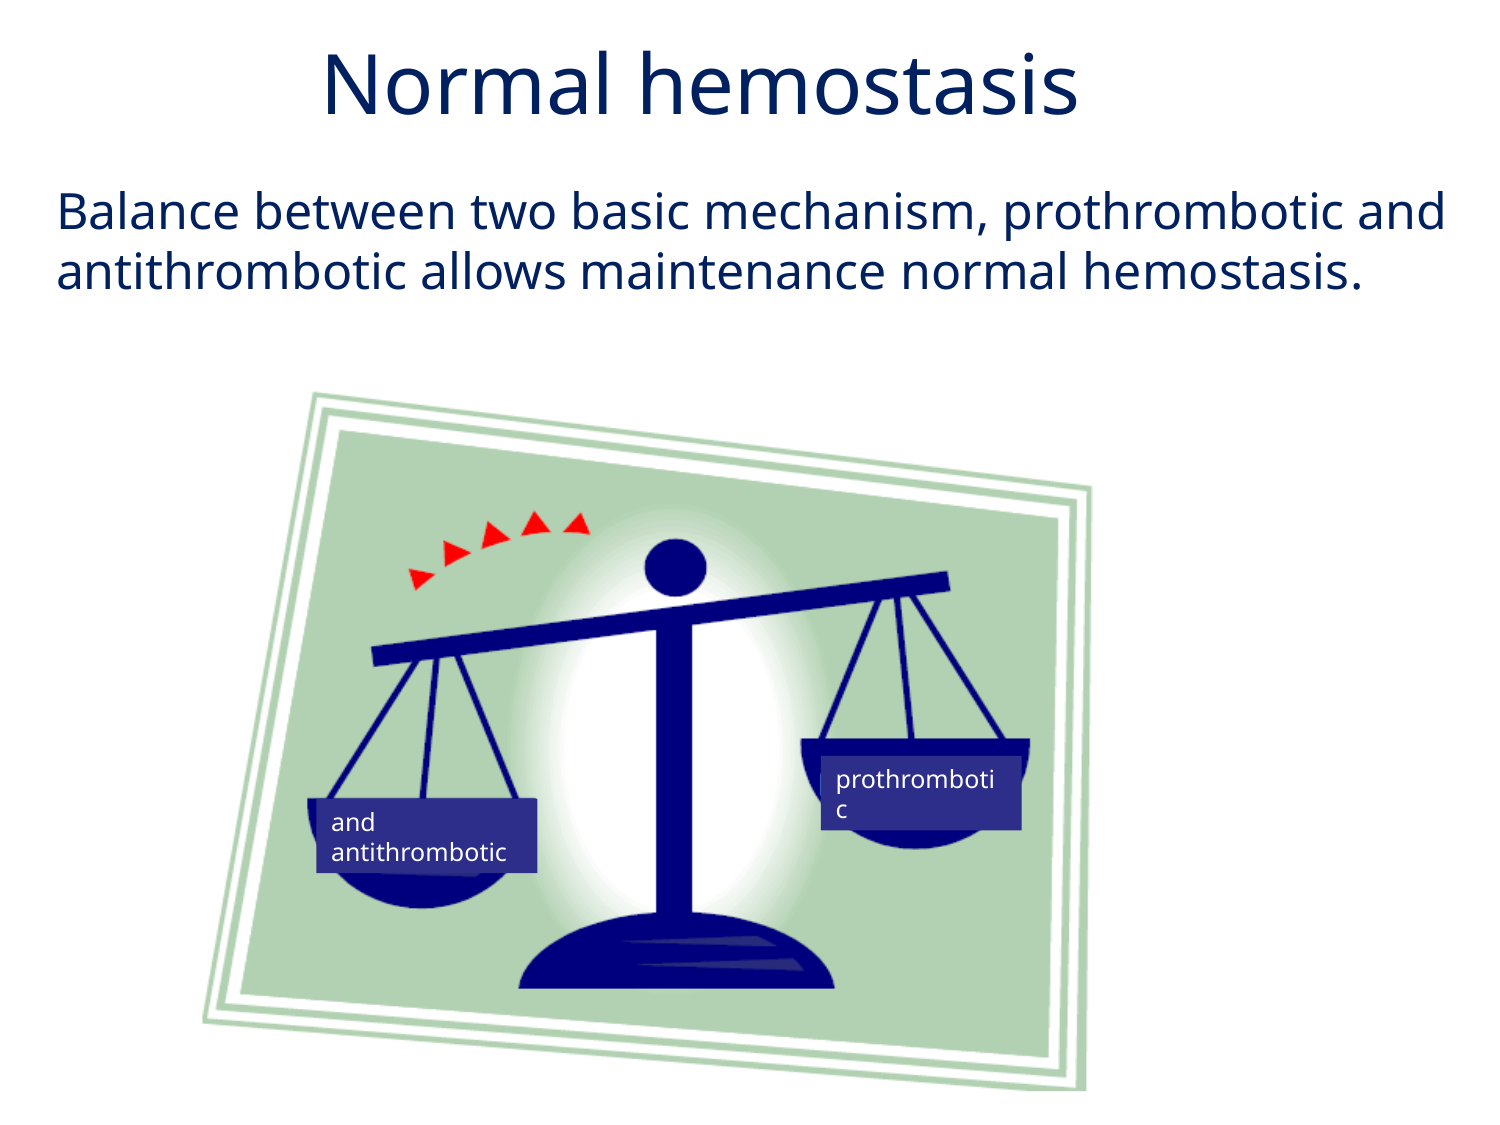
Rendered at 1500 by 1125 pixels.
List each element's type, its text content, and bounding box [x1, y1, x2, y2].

text_box Normal hemostasis [305, 23, 1096, 139]
picture [0, 386, 1412, 1125]
text_box Balance between two basic mechanism, prothrombotic and antithrombotic allows maintenance normal hemostasis. [41, 172, 1477, 367]
